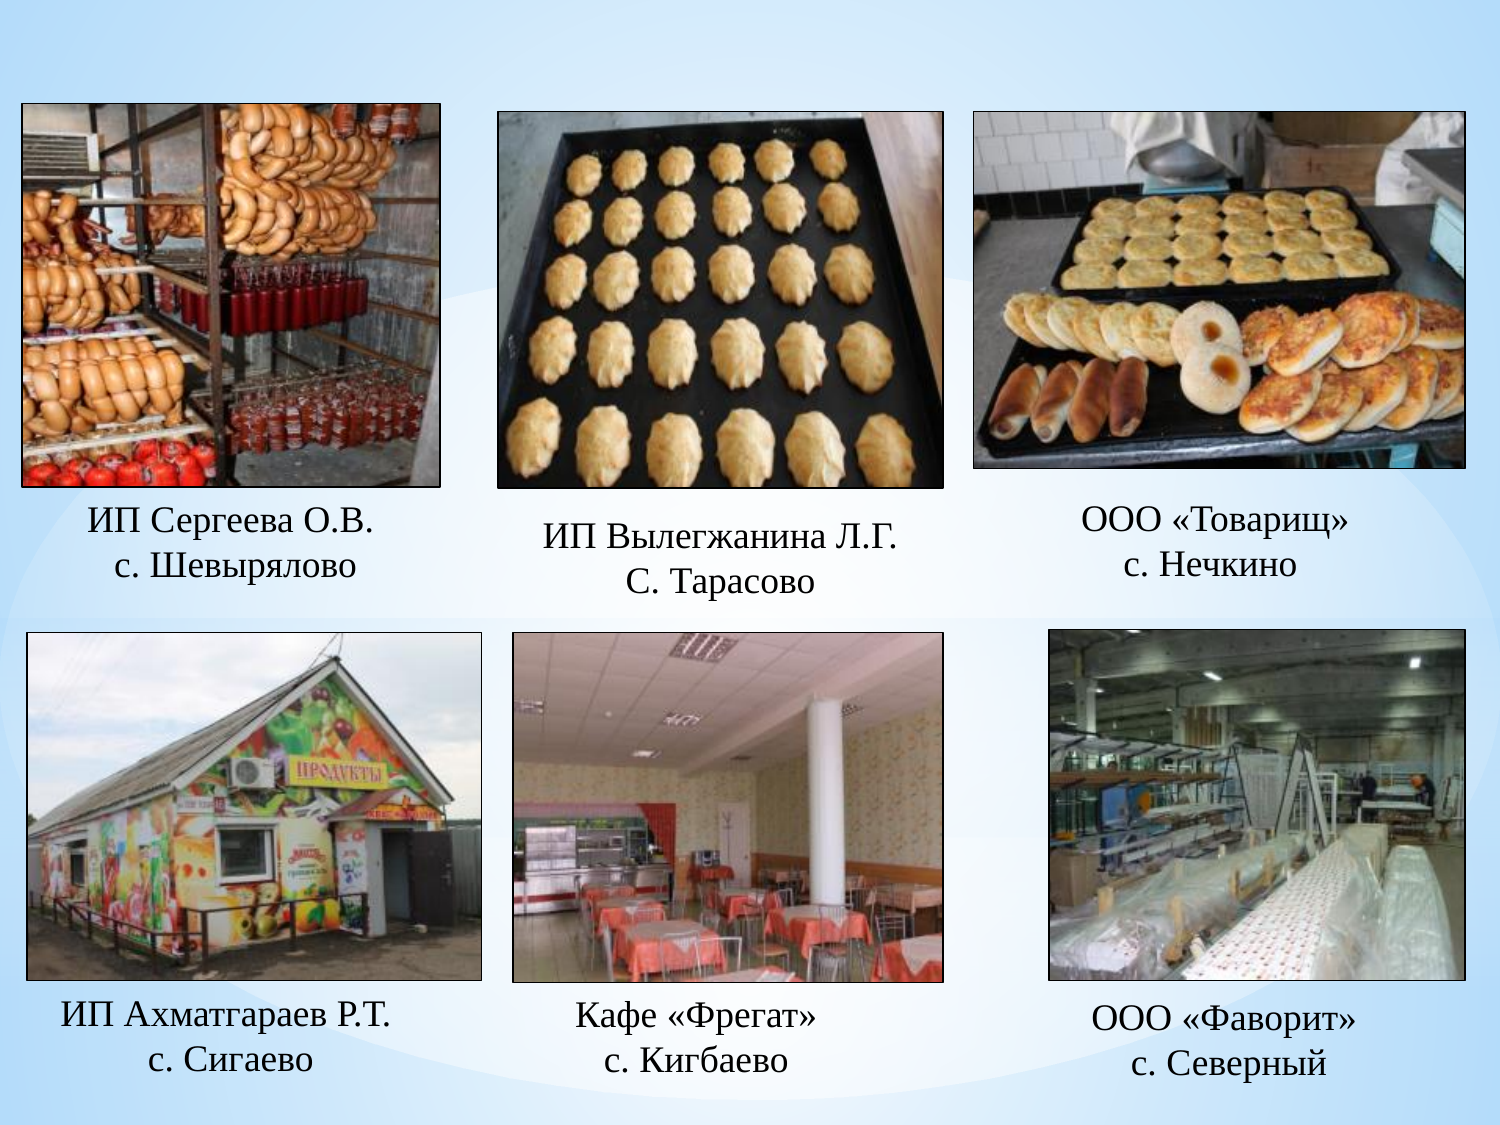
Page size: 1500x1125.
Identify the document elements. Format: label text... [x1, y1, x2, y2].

text_box ООО «Товарищ» с. Нечкино [898, 486, 1371, 592]
picture [22, 104, 440, 487]
text_box ООО «Фаворит» с. Северный [1021, 985, 1437, 1090]
text_box ИП Ахматгараев Р.Т. с. Сигаево [45, 988, 416, 1087]
picture [27, 633, 482, 980]
text_box Кафе «Фрегат» с. Кигбаево [526, 991, 876, 1088]
picture [974, 112, 1465, 469]
picture [513, 633, 943, 983]
text_box ИП Вылегжанина Л.Г. С. Тарасово [527, 503, 914, 609]
text_box ИП Сергеева О.В. с. Шевырялово [22, 495, 440, 593]
picture [1049, 629, 1465, 980]
picture [498, 112, 943, 488]
